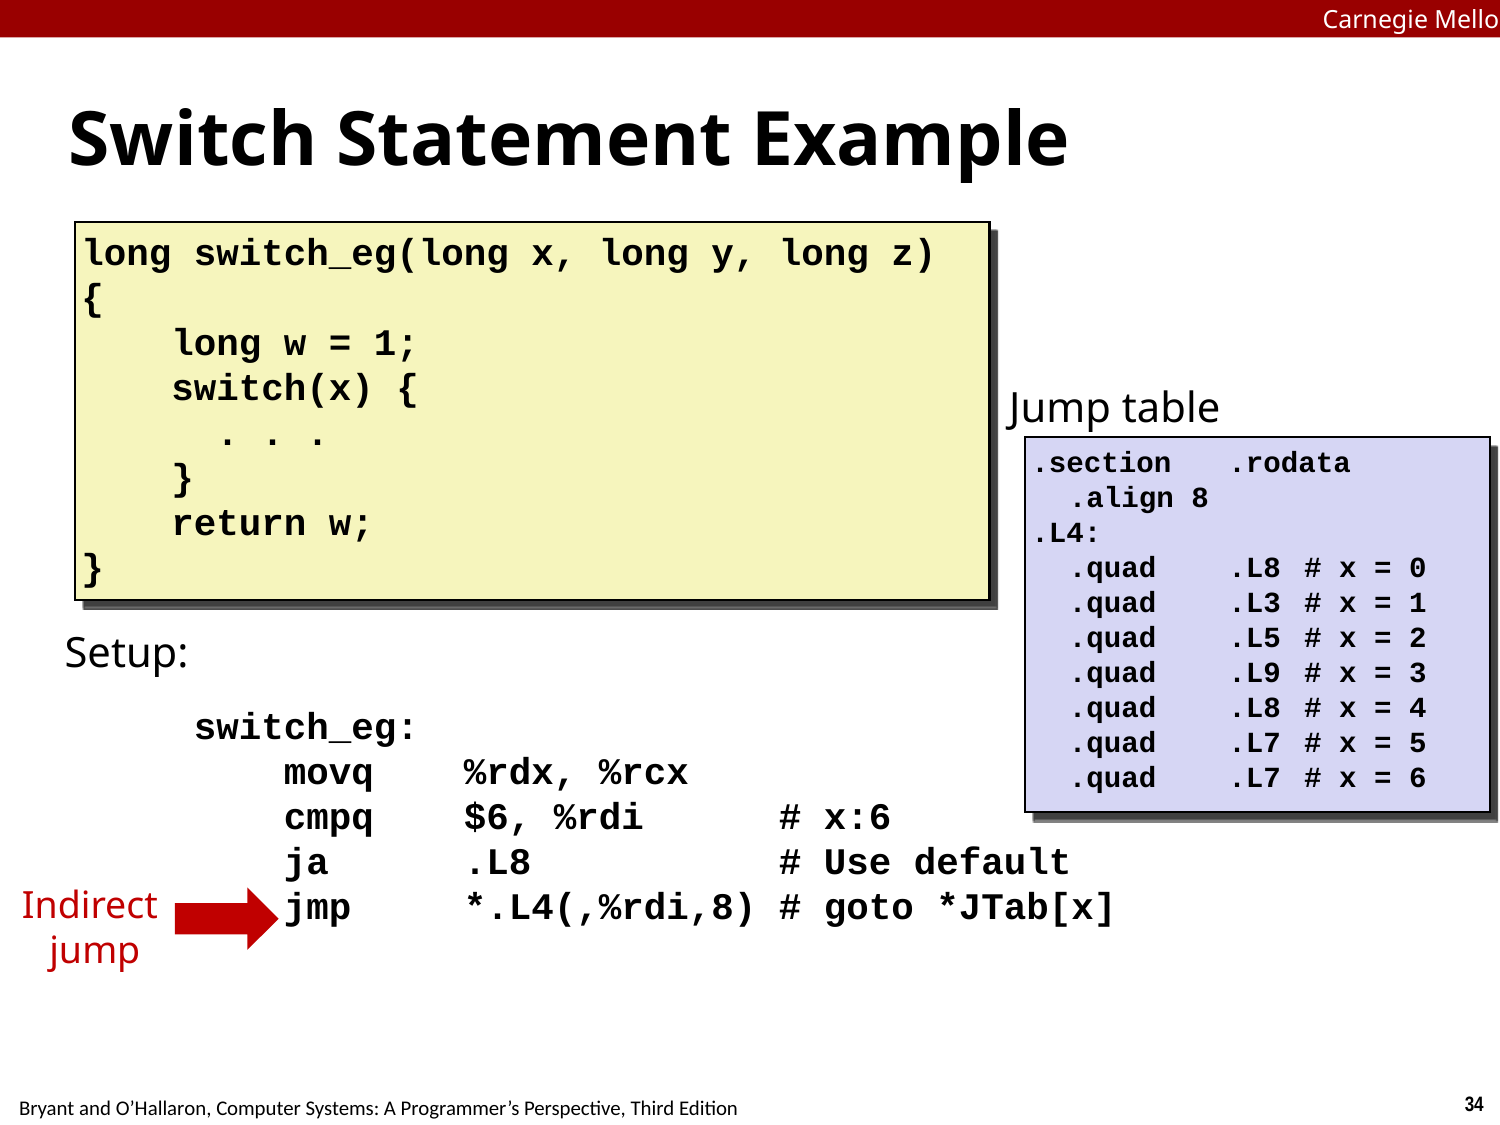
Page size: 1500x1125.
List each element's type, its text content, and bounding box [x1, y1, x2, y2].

text_box [174, 903, 187, 935]
text_box [0, 0, 1500, 38]
text_box Indirect jump [15, 874, 175, 978]
text_box Carnegie Mellon [1322, 3, 1500, 33]
text_box Setup: [64, 625, 632, 689]
text_box Jump table [1002, 375, 1227, 438]
text_box .section .rodata .align 8 .L4: .quad .L8 # x = 0 .quad .L3 # x = 1 .quad .L5 # x = 2 .quad .L9 # x = 3 .quad .L8 # x = 4 .quad .L7 # x = 5 .quad .L7 # x = 6 [1025, 437, 1490, 813]
title Switch Statement Example [62, 41, 1438, 230]
text_box switch_eg: movq %rdx, %rcx cmpq $6, %rdi # x:6 ja .L8 # Use default jmp *.L4(,%rdi,8) # goto *JTab[x] [187, 695, 1150, 1038]
text_box long switch_eg(long x, long y, long z) { long w = 1; switch(x) { . . . } return w; } [75, 221, 990, 600]
